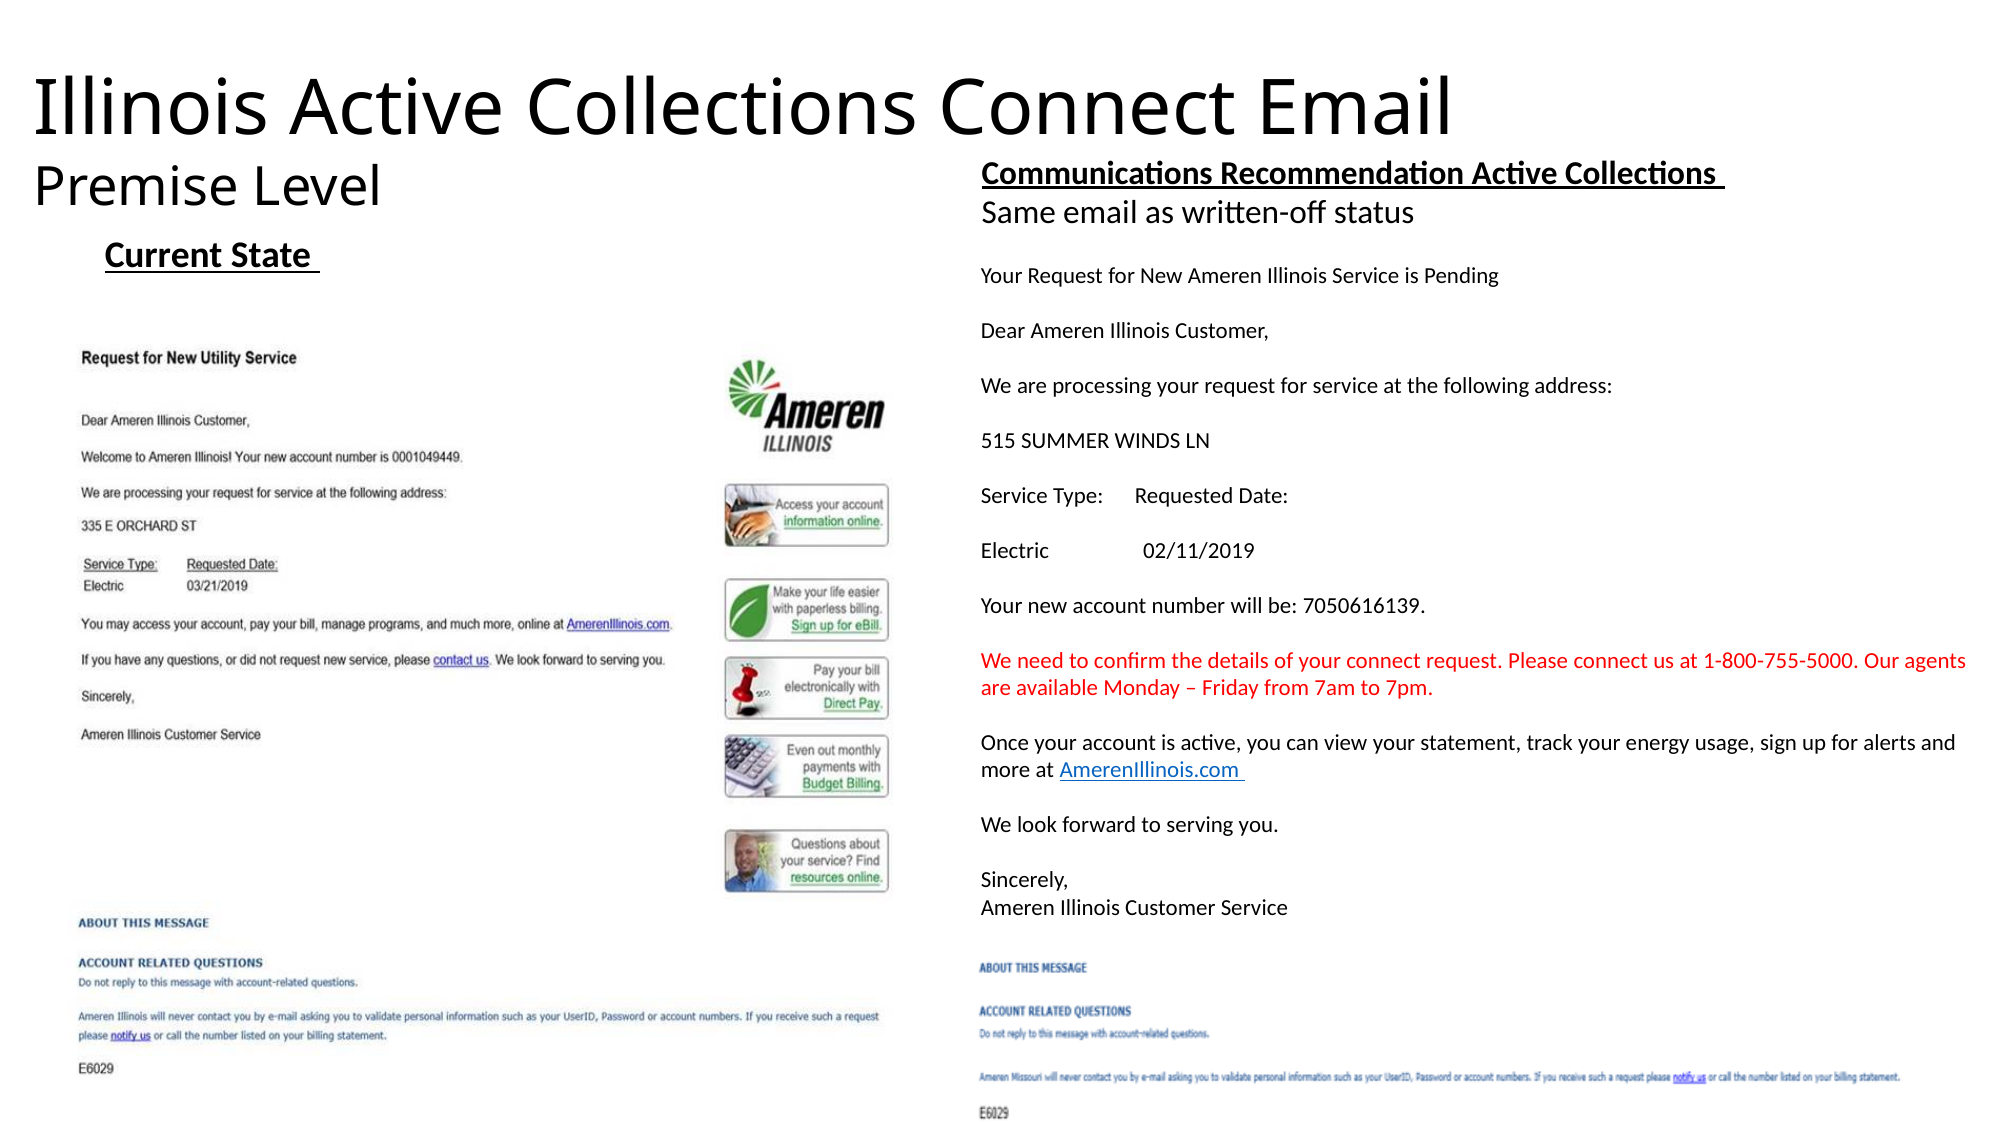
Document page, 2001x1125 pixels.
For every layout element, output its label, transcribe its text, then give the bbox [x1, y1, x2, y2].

text_box Communications Recommendation Active Collections Same email as written-off status [966, 143, 2000, 238]
title Illinois Active Collections Connect Email Premise Level [18, 59, 1863, 227]
text_box Current State [90, 222, 582, 283]
picture [934, 940, 1922, 1125]
text_box Your Request for New Ameren Illinois Service is Pending Dear Ameren Illinois Customer, We are processing your request for service at the following address: 515 SUMMER WINDS LN Service Type: Requested Date: Electric 02/11/2019 Your new account number will be: 7050616139. We need to confirm the details of your connect request. Please connect us at 1-800-755-5000. Our agents are available Monday – Friday from 7am to 7pm. Once your account is active, you can view your statement, track your energy usage, sign up for alerts and more at AmerenIllinois.com We look forward to serving you. Sincerely, Ameren Illinois Customer Service [966, 253, 1990, 928]
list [40, 309, 911, 1125]
